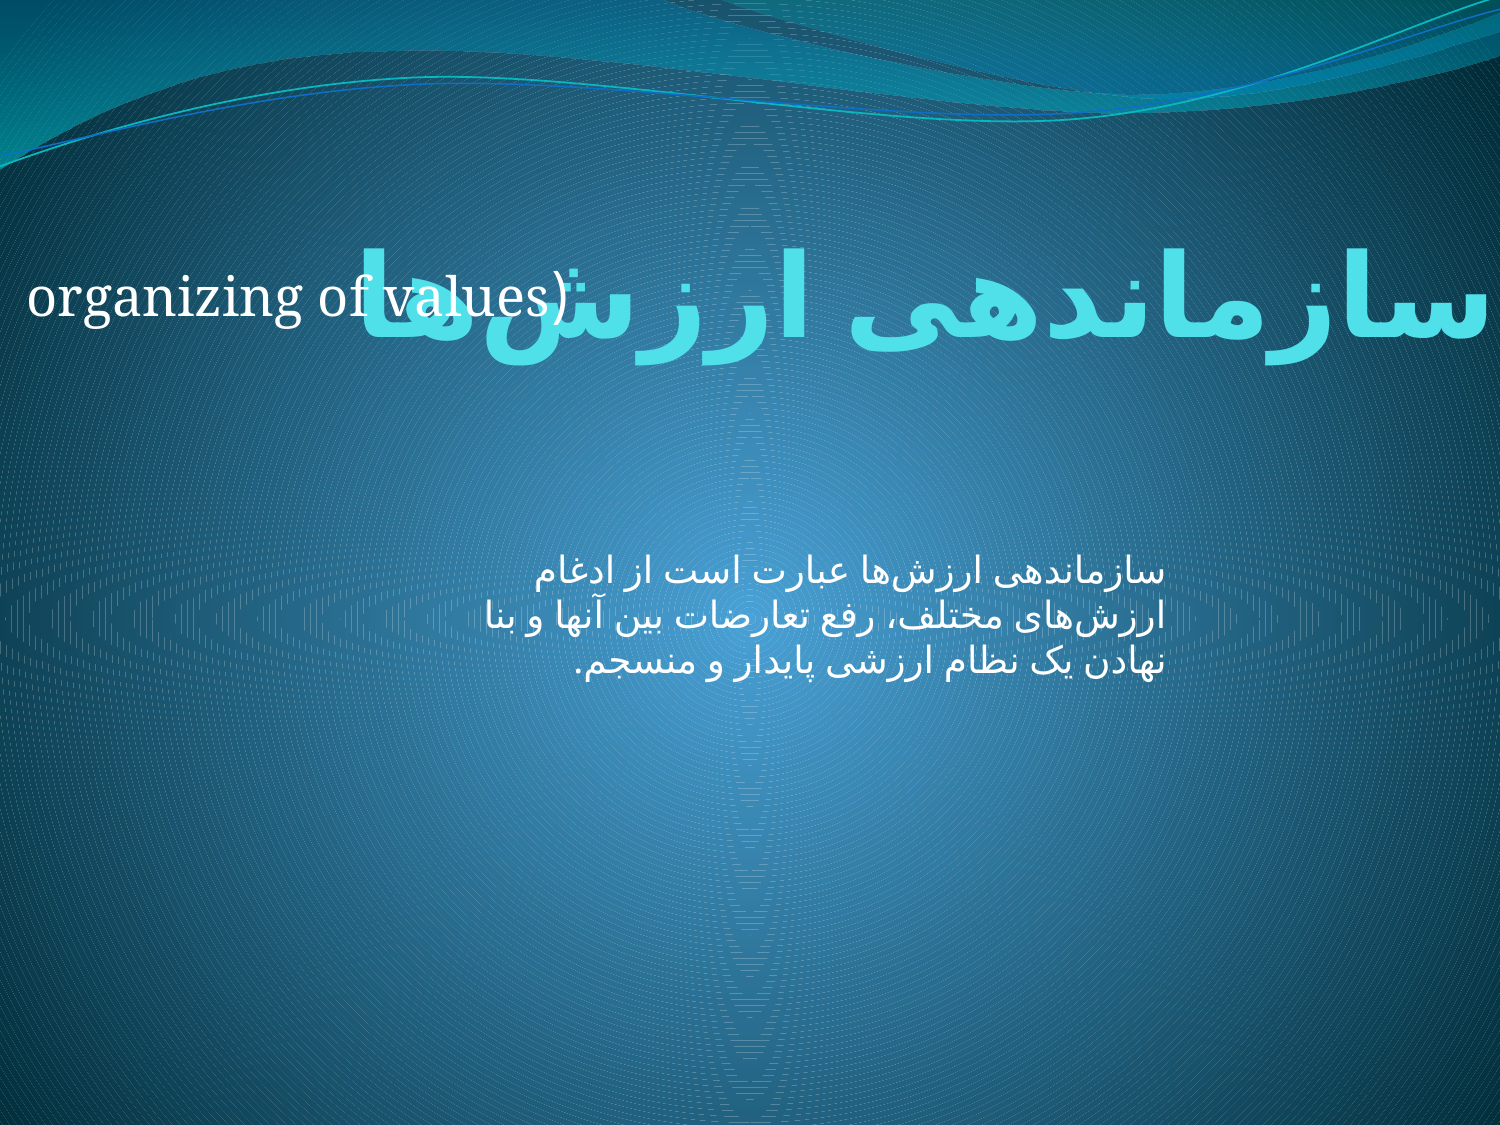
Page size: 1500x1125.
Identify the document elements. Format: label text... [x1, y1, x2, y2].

text_box سازماندهى ارزش‌ها عبارت است از ادغام ارزش‌هاى مختلف، رفع تعارضات بين آنها و بنا نهادن يک نظام ارزشى پايدار و منسجم. [395, 538, 1182, 689]
subtitle (organizing of values [0, 255, 573, 676]
title سازماندهى ارزش‌ها [0, 137, 1500, 502]
